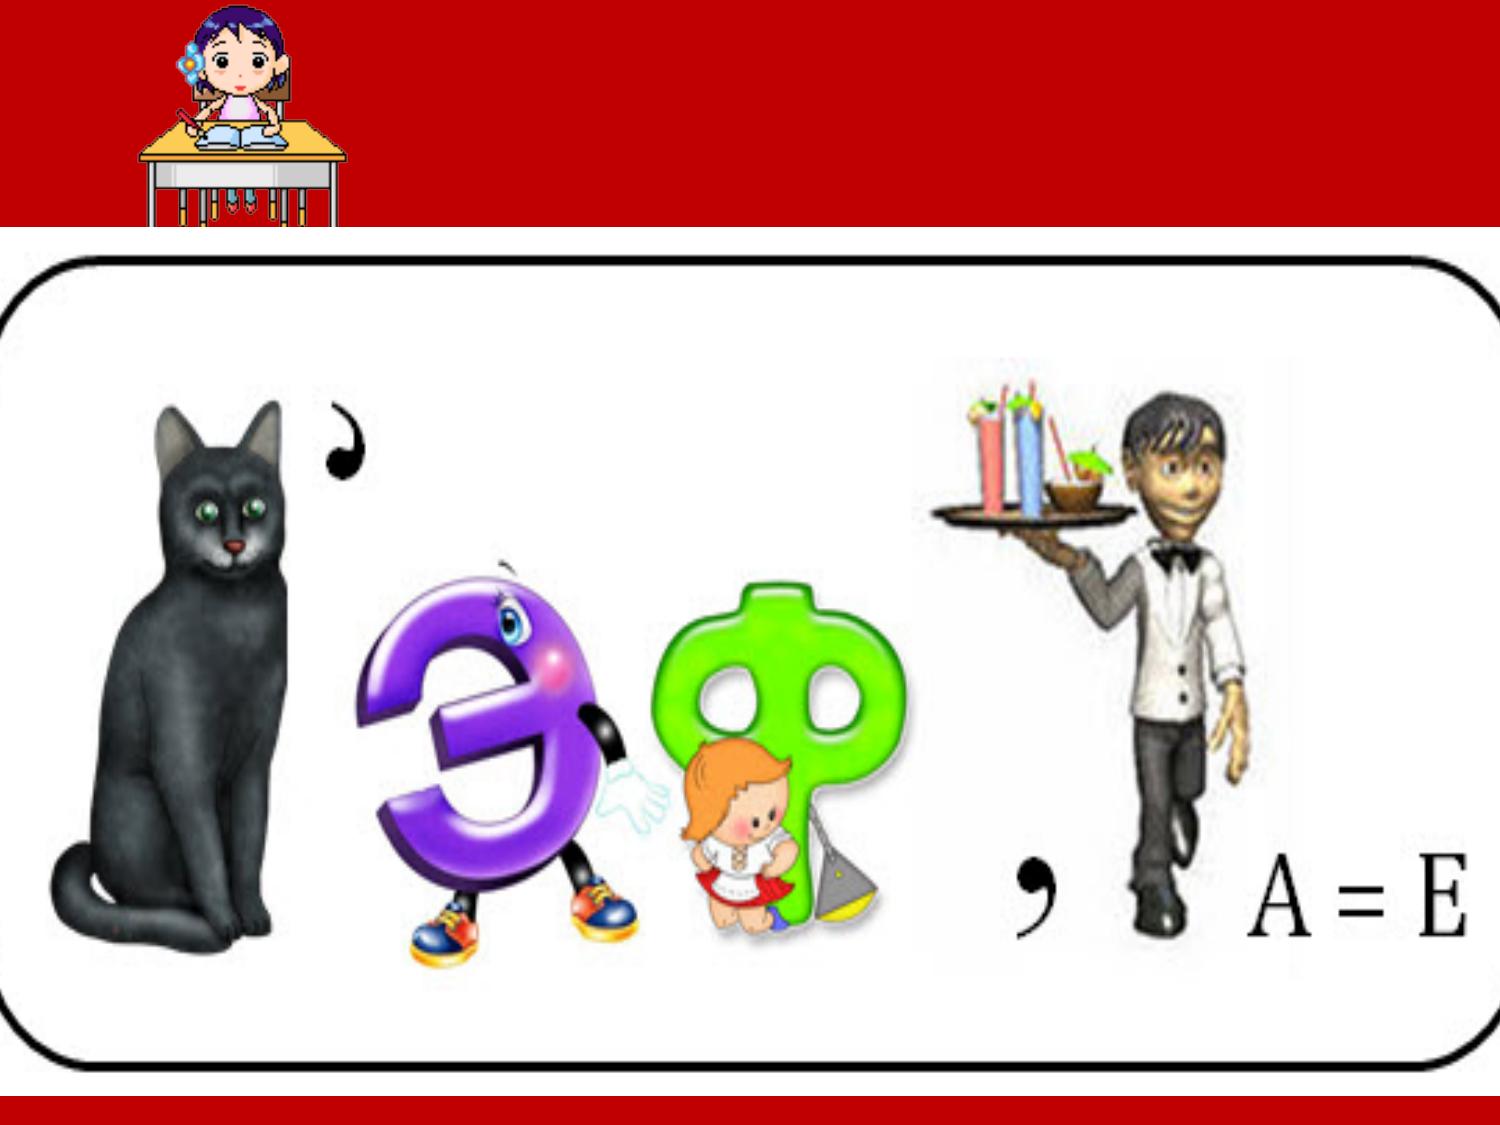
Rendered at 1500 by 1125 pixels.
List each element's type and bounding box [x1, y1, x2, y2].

list [123, 0, 360, 226]
list [0, 227, 1500, 1096]
